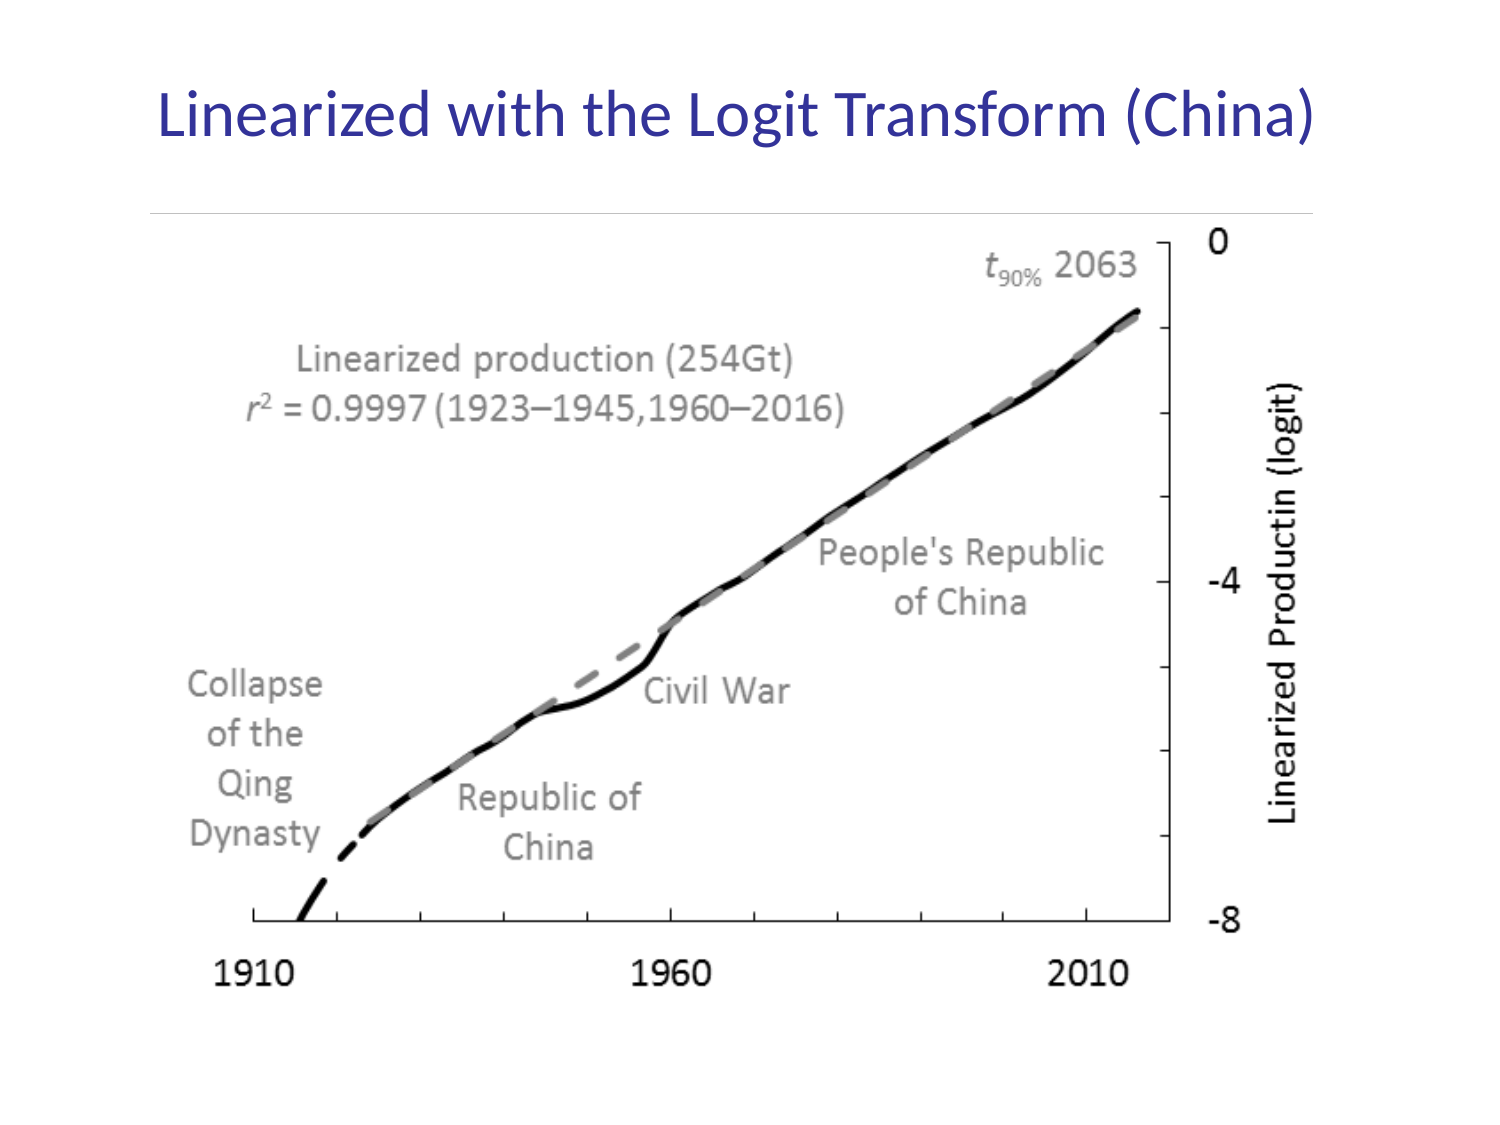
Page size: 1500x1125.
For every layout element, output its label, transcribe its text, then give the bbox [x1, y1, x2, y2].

title Linearized with the Logit Transform (China) [62, 45, 1413, 175]
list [150, 212, 1313, 1013]
